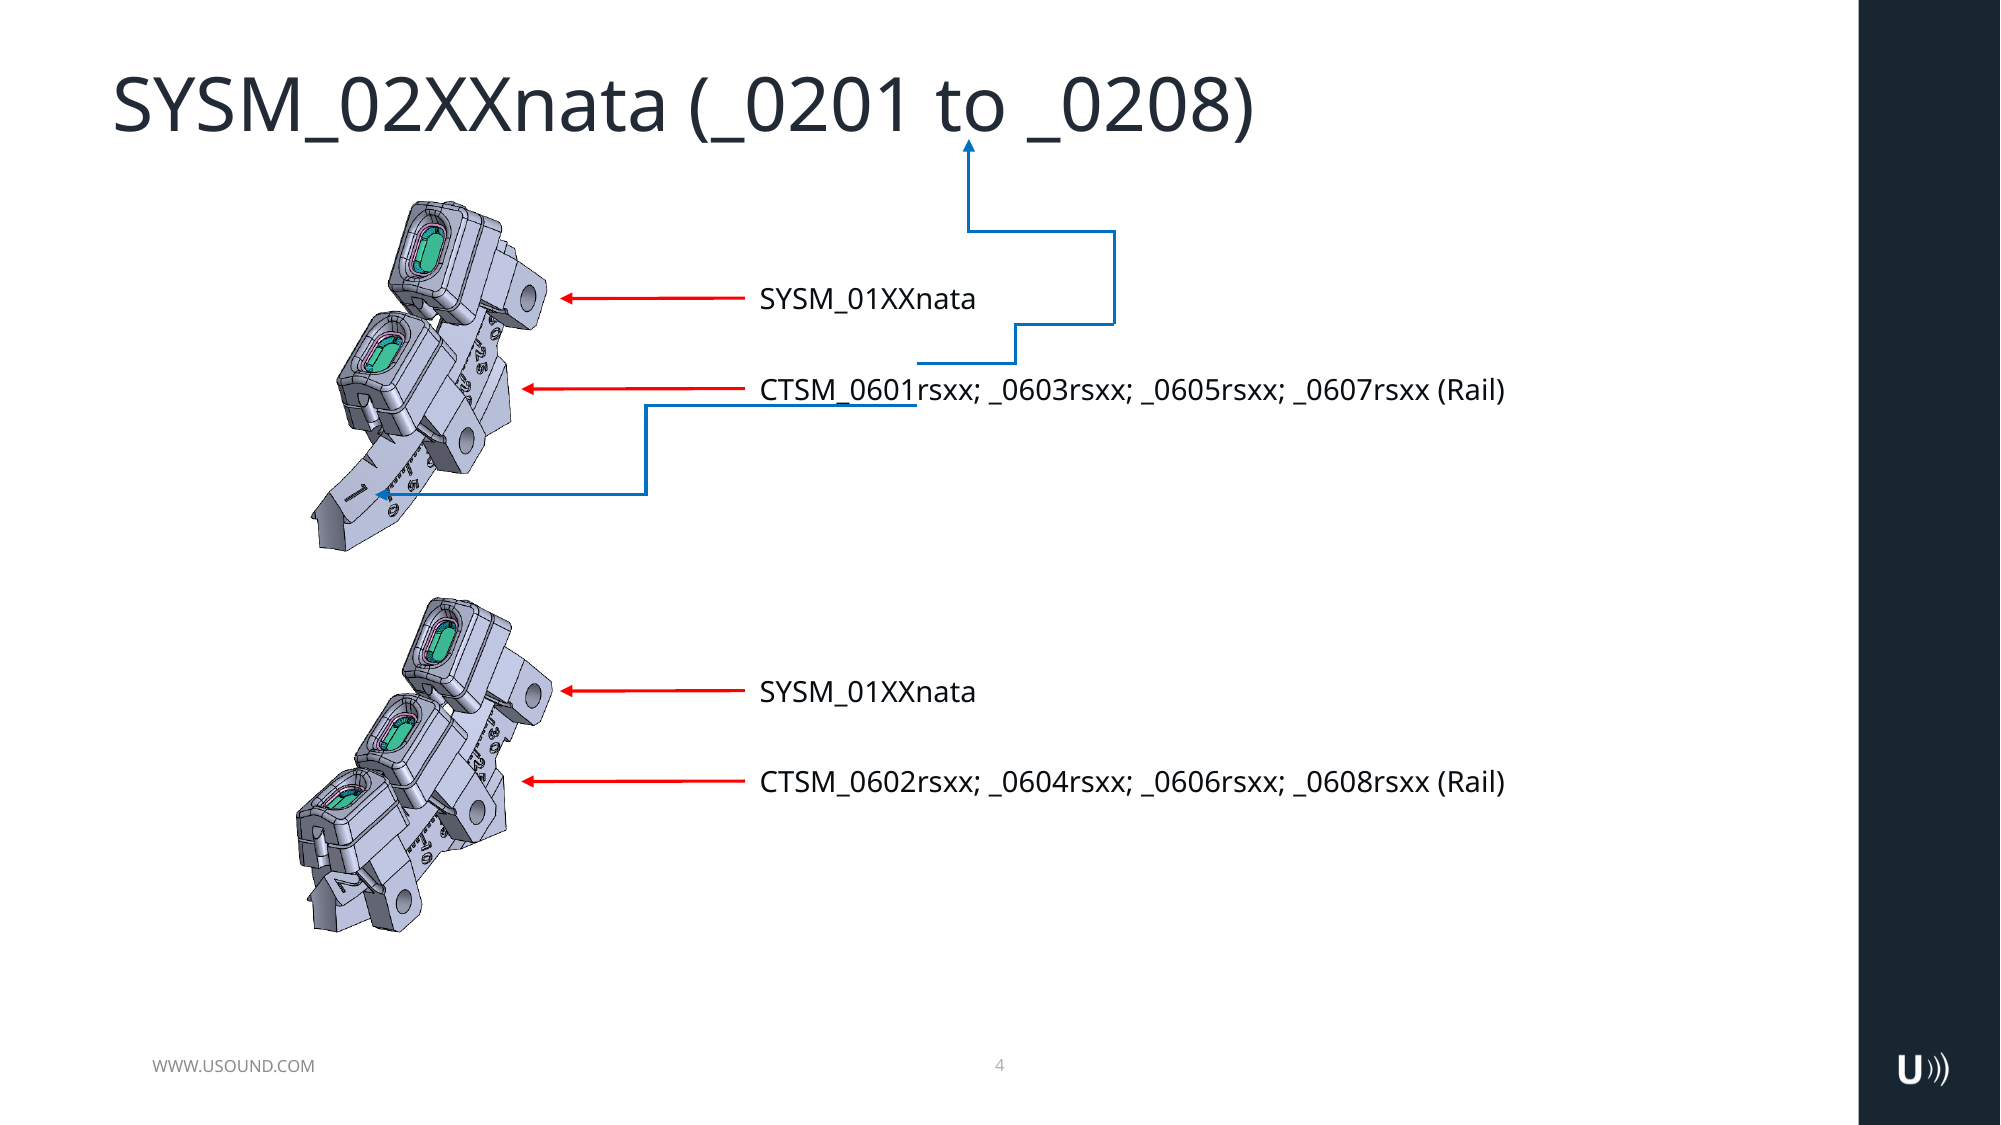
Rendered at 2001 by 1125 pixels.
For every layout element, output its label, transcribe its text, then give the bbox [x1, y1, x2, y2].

picture [269, 171, 575, 567]
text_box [949, 158, 1134, 304]
text_box CTSM_0601rsxx; _0603rsxx; _0605rsxx; _0607rsxx (Rail) [744, 363, 1638, 414]
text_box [374, 405, 917, 495]
footer WWW.USOUND.COM [137, 1036, 649, 1096]
picture [260, 575, 584, 968]
title SYSM_02XXnata (_0201 to _0208) [97, 59, 1561, 260]
picture [1891, 1041, 1954, 1095]
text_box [916, 324, 1115, 364]
text_box CTSM_0602rsxx; _0604rsxx; _0606rsxx; _0608rsxx (Rail) [744, 756, 1611, 806]
text_box SYSM_01XXnata [744, 665, 1032, 716]
text_box SYSM_01XXnata [744, 273, 1032, 323]
slide_number 4 [774, 1036, 1225, 1096]
